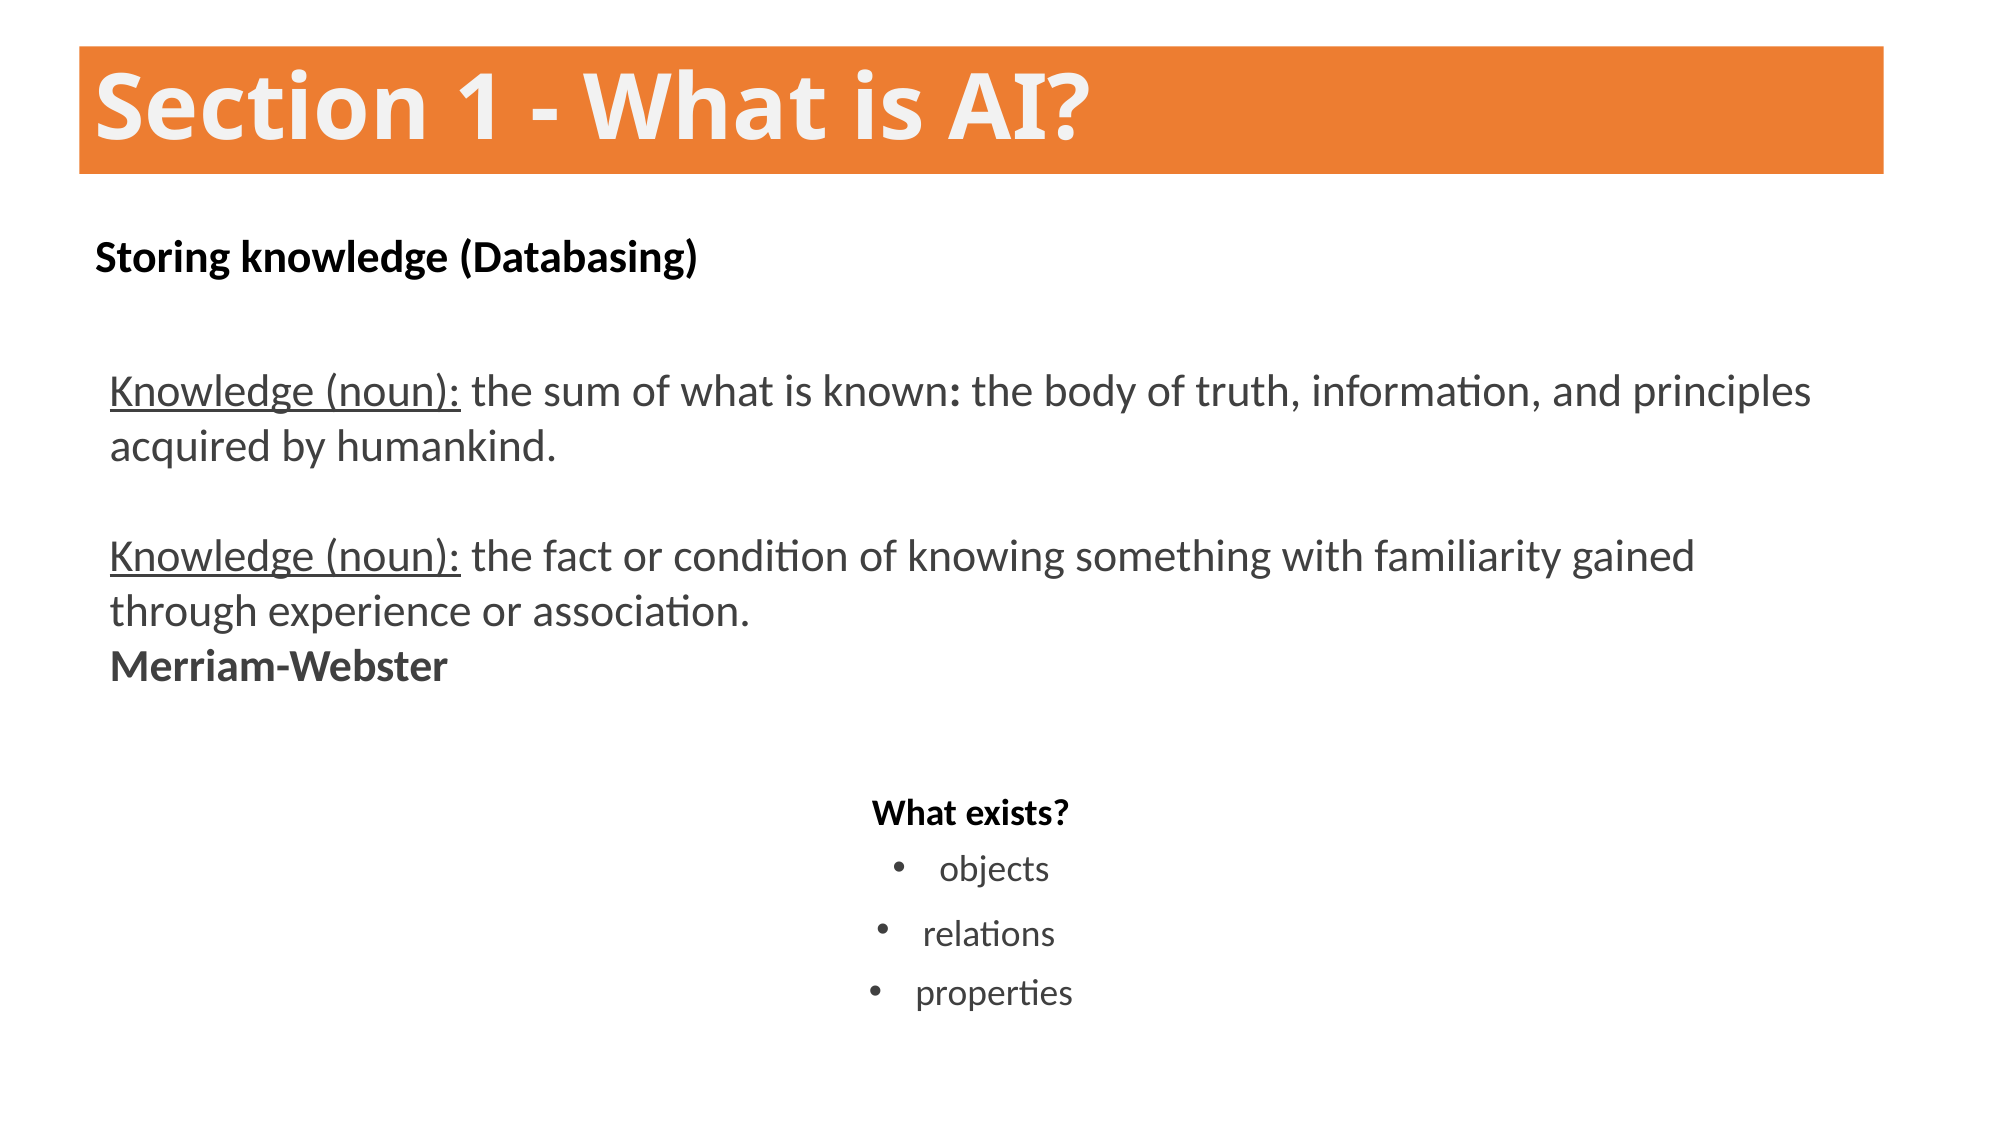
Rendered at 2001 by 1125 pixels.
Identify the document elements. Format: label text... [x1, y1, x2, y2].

text_box Knowledge (noun): the sum of what is known: the body of truth, information, and principles acquired by humankind. Knowledge (noun): the fact or condition of knowing something with familiarity gained through experience or association. Merriam-Webster [94, 353, 1844, 780]
text_box Section 1 - What is AI? [79, 46, 1884, 174]
text_box Storing knowledge (Databasing) [80, 218, 1463, 344]
text_box What exists? objects relations properties [84, 780, 1858, 1011]
